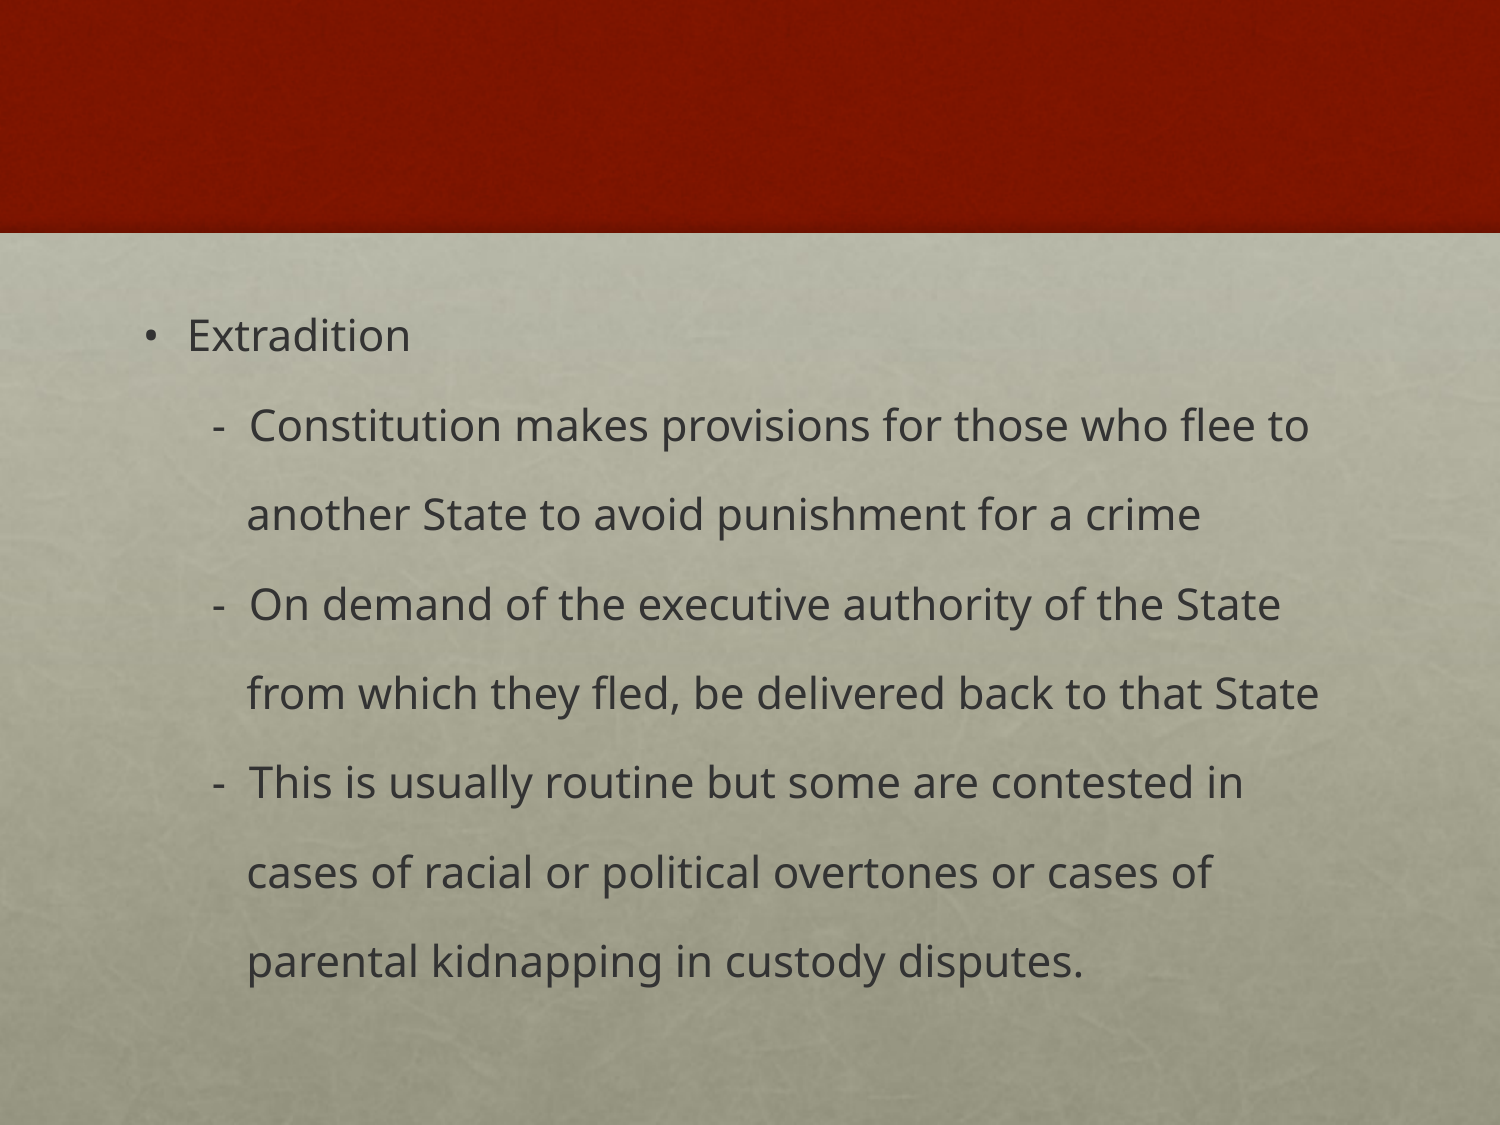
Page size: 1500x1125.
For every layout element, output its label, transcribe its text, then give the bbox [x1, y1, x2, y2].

list Extradition - Constitution makes provisions for those who flee to another State to avoid punishment for a crime - On demand of the executive authority of the State from which they fled, be delivered back to that State - This is usually routine but some are contested in cases of racial or political overtones or cases of parental kidnapping in custody disputes. [127, 299, 1372, 1005]
picture [0, 214, 1500, 1125]
